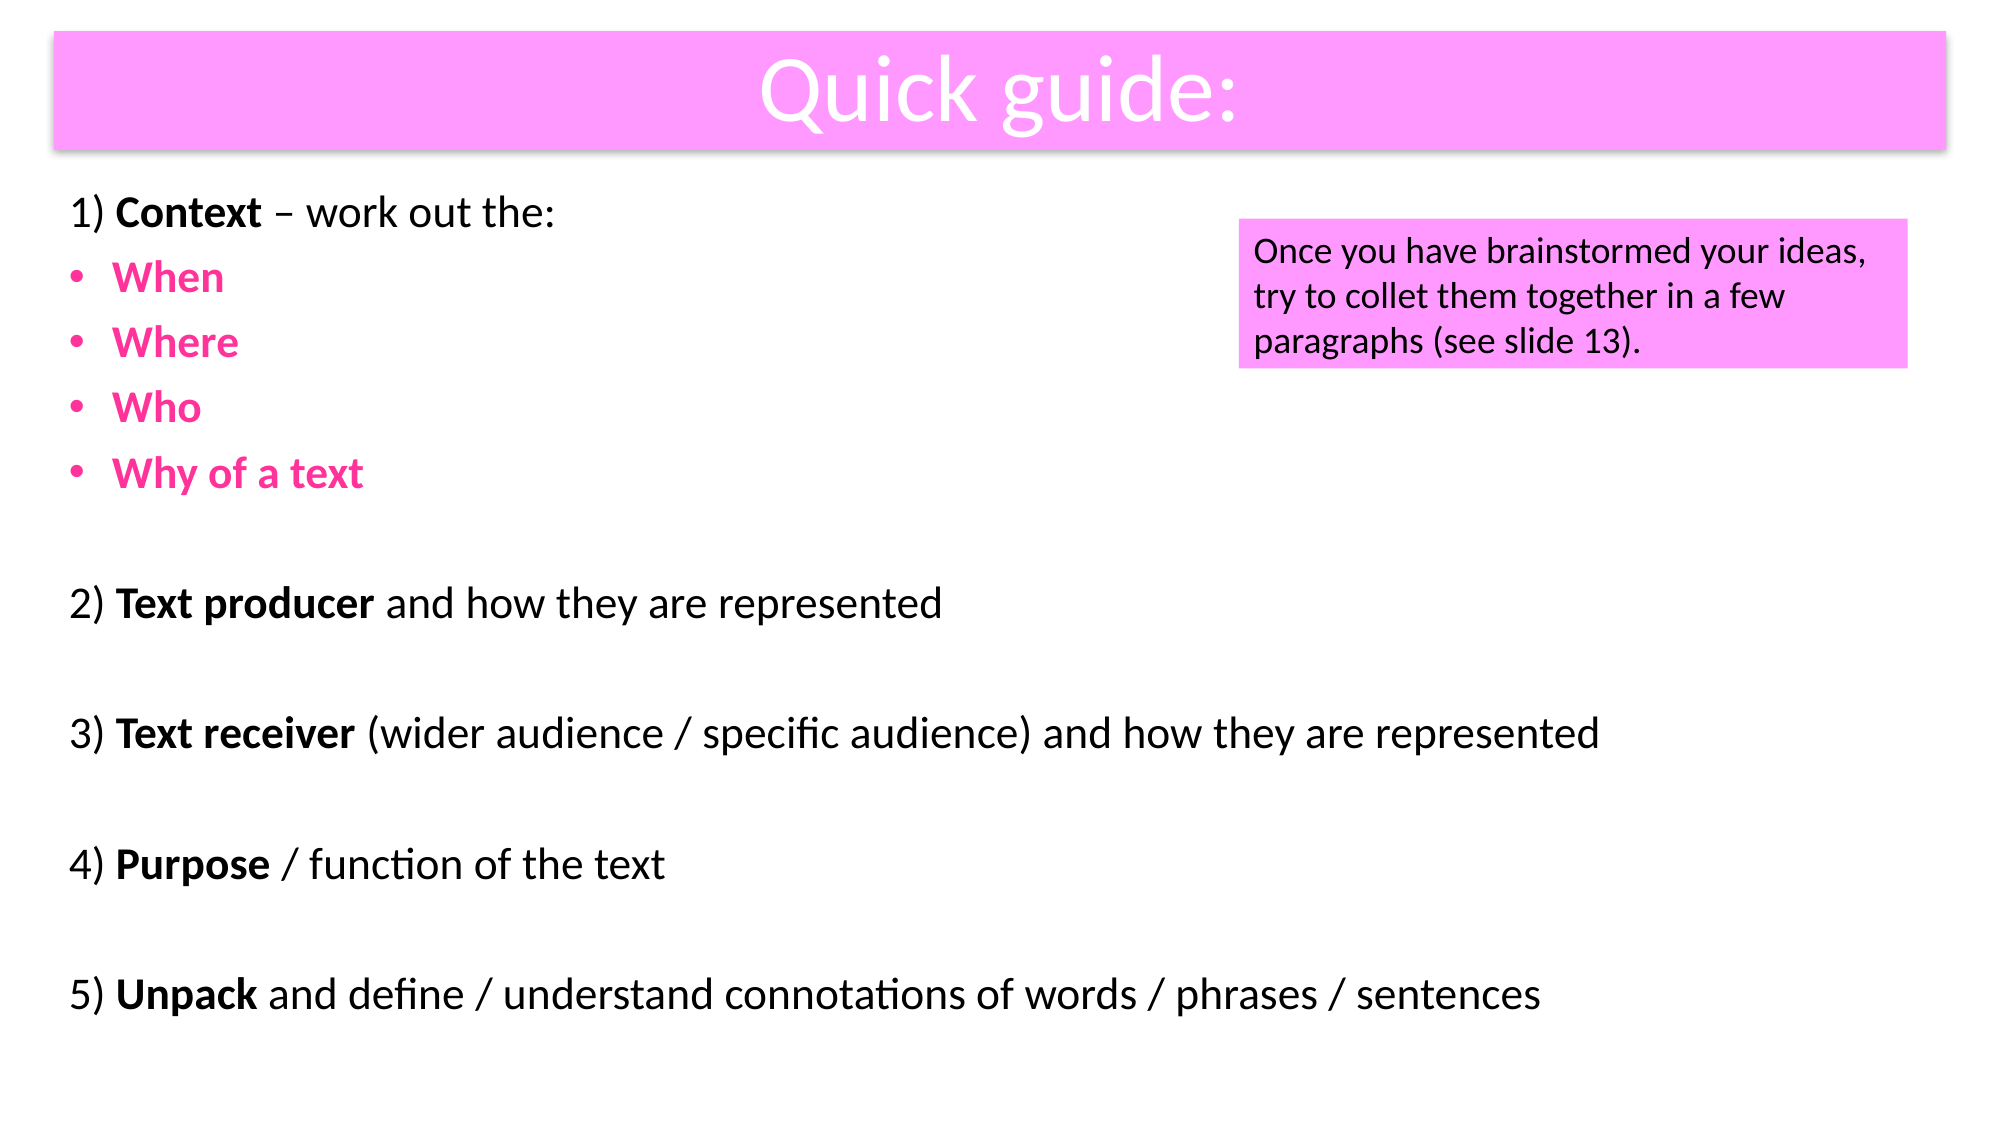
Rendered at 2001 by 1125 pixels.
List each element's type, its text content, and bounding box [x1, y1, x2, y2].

title Quick guide: [53, 30, 1947, 151]
text_box Once you have brainstormed your ideas, try to collet them together in a few paragraphs (see slide 13). [1238, 218, 1908, 369]
list 1) Context – work out the: When Where Who Why of a text 2) Text producer and how they are represented 3) Text receiver (wider audience / specific audience) and how they are represented 4) Purpose / function of the text 5) Unpack and define / understand connotations of words / phrases / sentences [53, 180, 1947, 1035]
